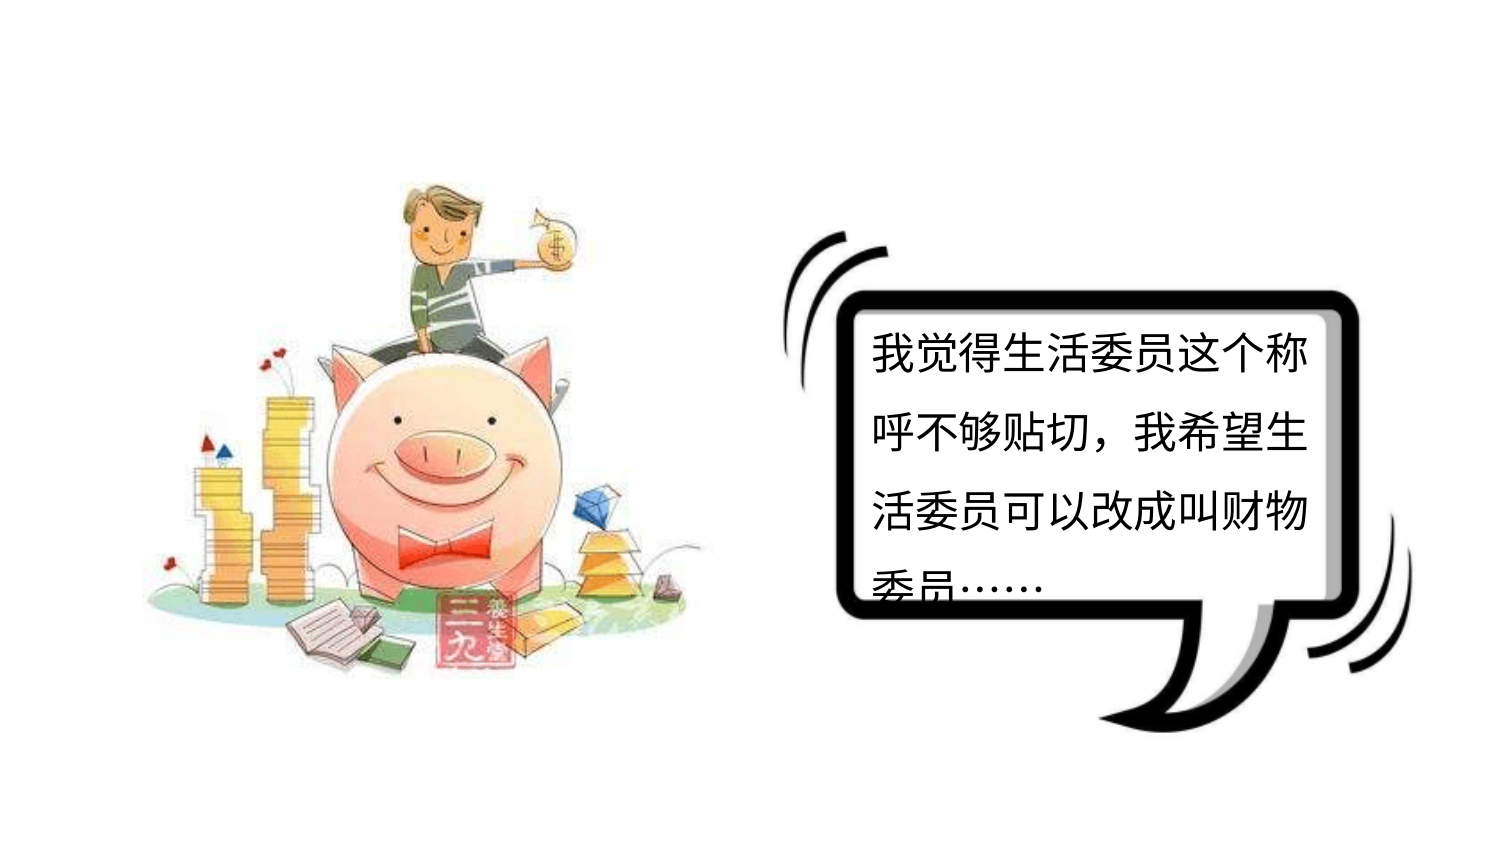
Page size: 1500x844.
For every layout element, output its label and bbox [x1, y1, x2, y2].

picture [57, 87, 1461, 747]
